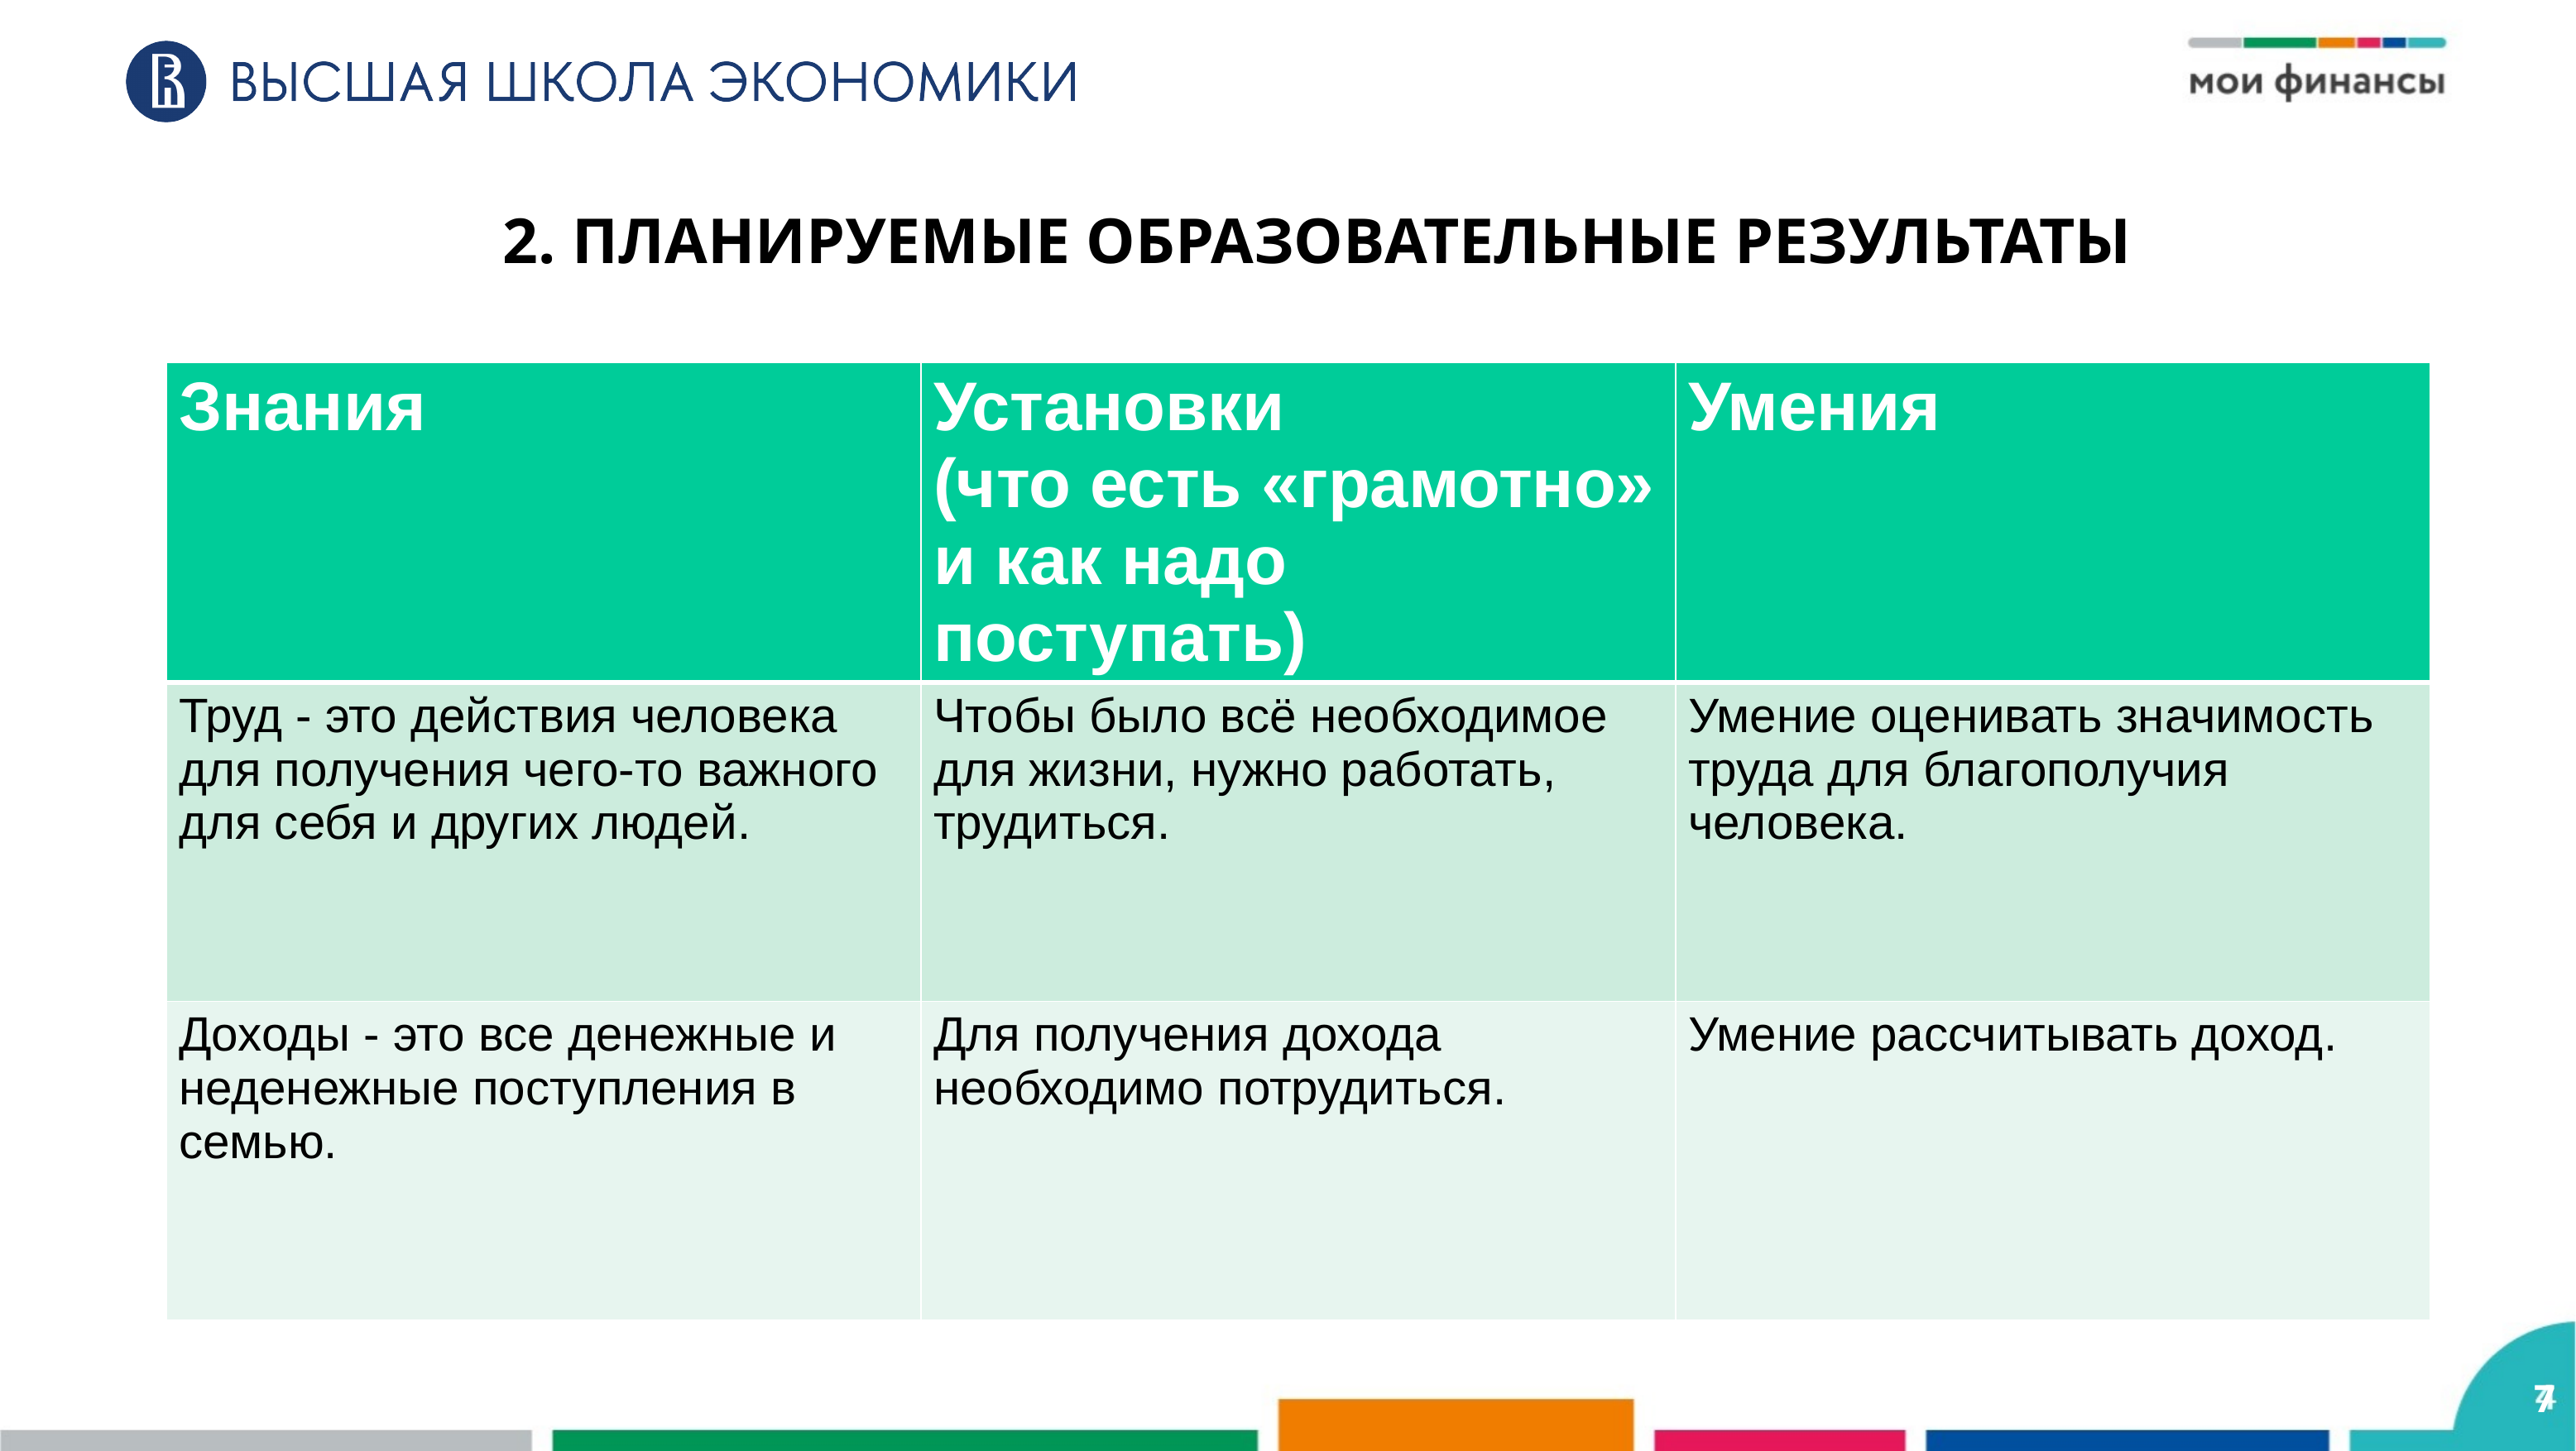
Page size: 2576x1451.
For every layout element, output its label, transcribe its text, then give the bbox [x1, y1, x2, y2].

table_header Знания [167, 363, 920, 680]
table_header Установки (что есть «грамотно» и как надо поступать) [922, 363, 1675, 680]
table_cell Труд - это действия человека для получения чего-то важного для себя и других людей. [167, 685, 920, 1001]
table_cell Умение оценивать значимость труда для благополучия человека. [1677, 685, 2430, 1001]
table_cell Для получения дохода необходимо потрудиться. [922, 1002, 1675, 1319]
slide_number 7 [2470, 1365, 2576, 1430]
table_cell Чтобы было всё необходимое для жизни, нужно работать, трудиться. [922, 685, 1675, 1001]
table_cell Умение рассчитывать доход. [1677, 1002, 2430, 1319]
table_cell Доходы - это все денежные и неденежные поступления в семью. [167, 1002, 920, 1319]
table_header Умения [1677, 363, 2430, 680]
text_box 2. ПЛАНИРУЕМЫЕ ОБРАЗОВАТЕЛЬНЫЕ РЕЗУЛЬТАТЫ [44, 192, 2576, 361]
picture [0, 0, 2576, 1451]
